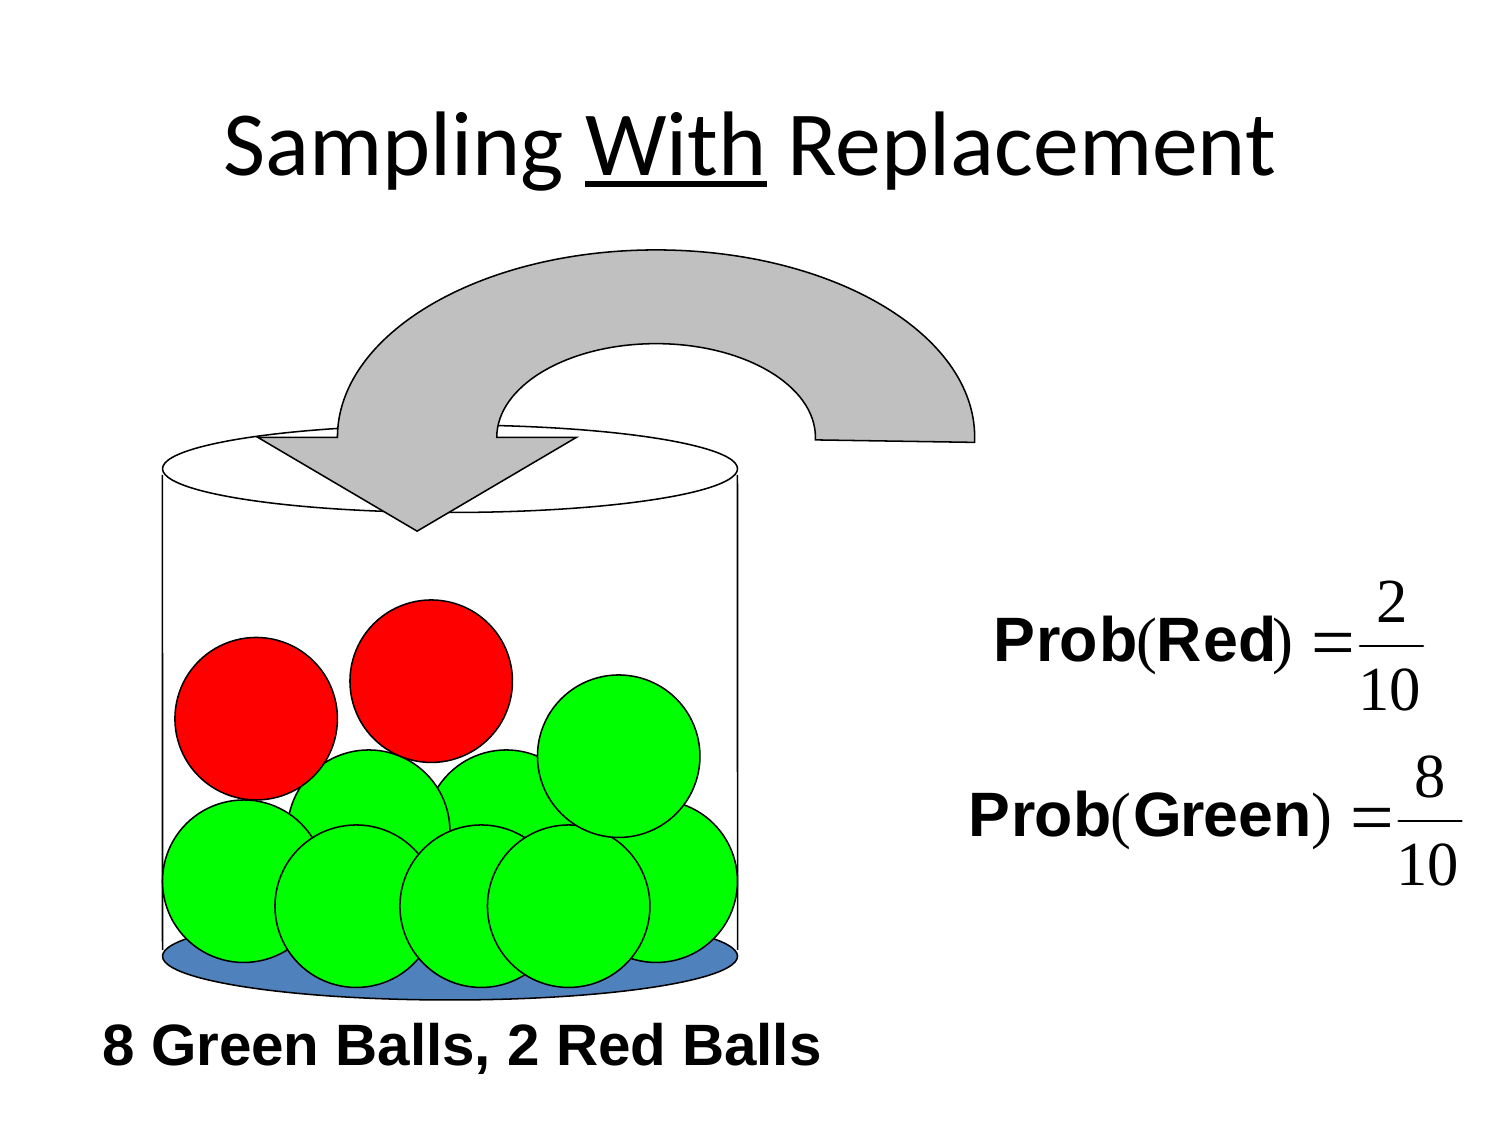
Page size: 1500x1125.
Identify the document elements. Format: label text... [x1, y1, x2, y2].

text_box [615, 805, 738, 963]
text_box 8 Green Balls, 2 Red Balls [87, 999, 838, 1085]
text_box [162, 939, 738, 999]
text_box [289, 749, 450, 853]
text_box [257, 249, 975, 532]
text_box [162, 799, 312, 963]
text_box [349, 599, 513, 763]
title Sampling With Replacement [75, 45, 1425, 233]
text_box [274, 824, 418, 988]
text_box [438, 749, 573, 837]
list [987, 562, 1438, 725]
text_box [450, 425, 738, 513]
text_box [162, 428, 382, 512]
text_box [487, 824, 650, 988]
text_box [537, 674, 700, 838]
text_box [174, 637, 338, 800]
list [962, 737, 1475, 900]
text_box [399, 824, 525, 988]
